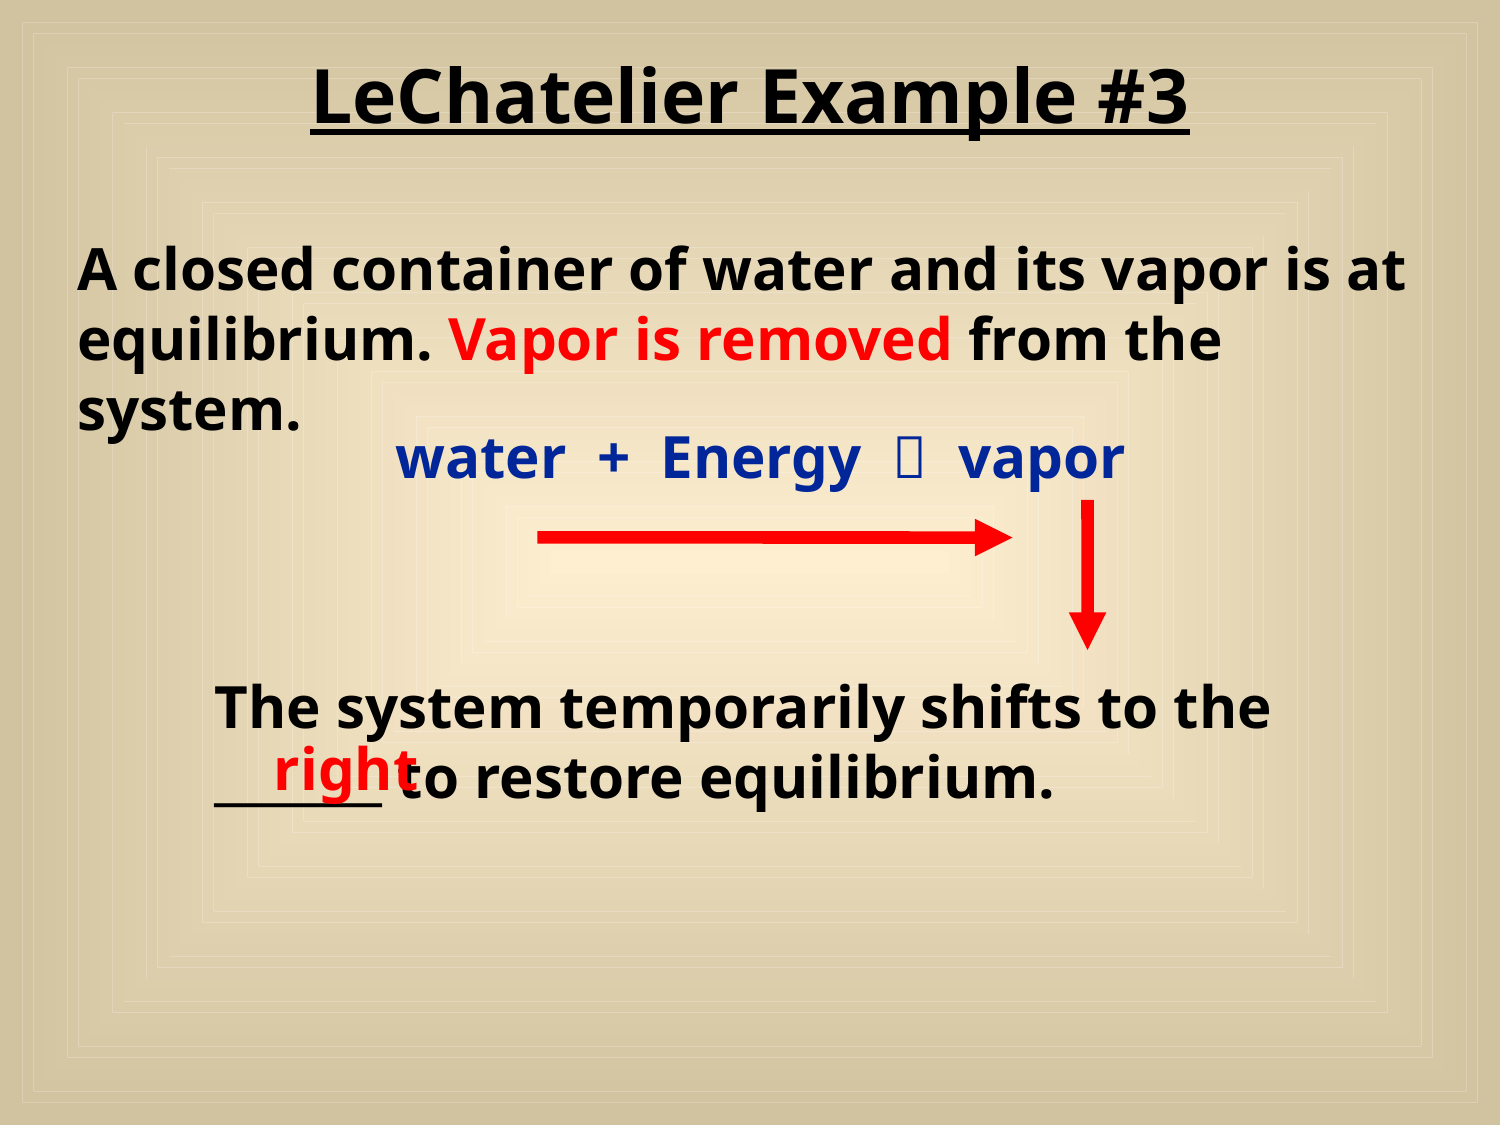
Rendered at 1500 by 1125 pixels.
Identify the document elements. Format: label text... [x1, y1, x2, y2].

text_box right [258, 725, 433, 810]
text_box The system temporarily shifts to the _______ to restore equilibrium. [200, 662, 1378, 818]
text_box water + Energy  vapor [380, 412, 1141, 498]
text_box [1081, 499, 1094, 650]
title LeChatelier Example #3 [112, 0, 1388, 188]
text_box A closed container of water and its vapor is at equilibrium. Vapor is removed from the system. [62, 224, 1463, 450]
text_box [537, 531, 1013, 544]
